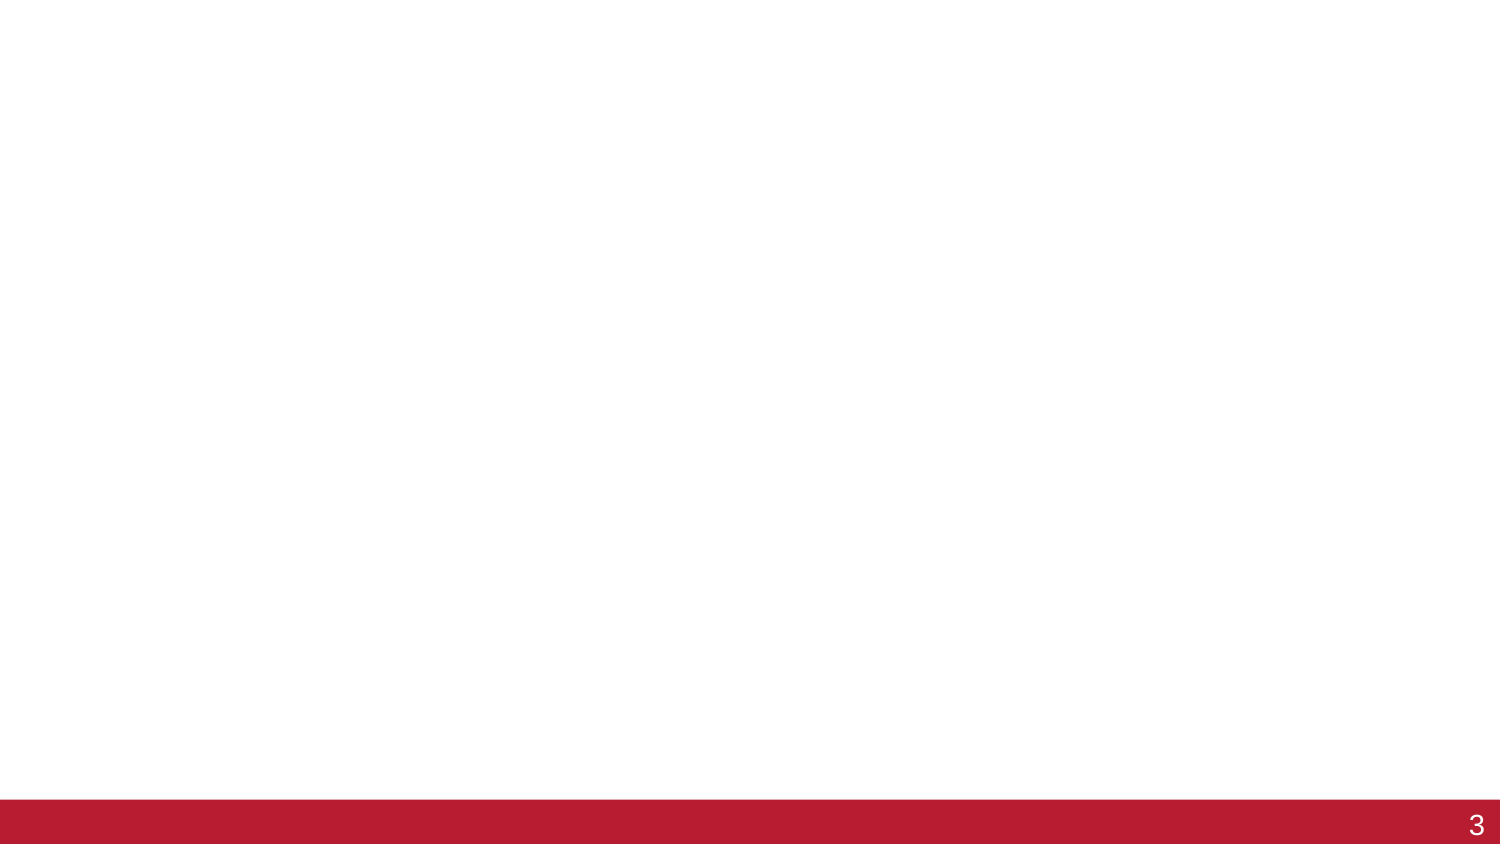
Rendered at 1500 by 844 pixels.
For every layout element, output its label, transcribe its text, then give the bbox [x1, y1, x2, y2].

slide_number 3 [1416, 810, 1500, 844]
